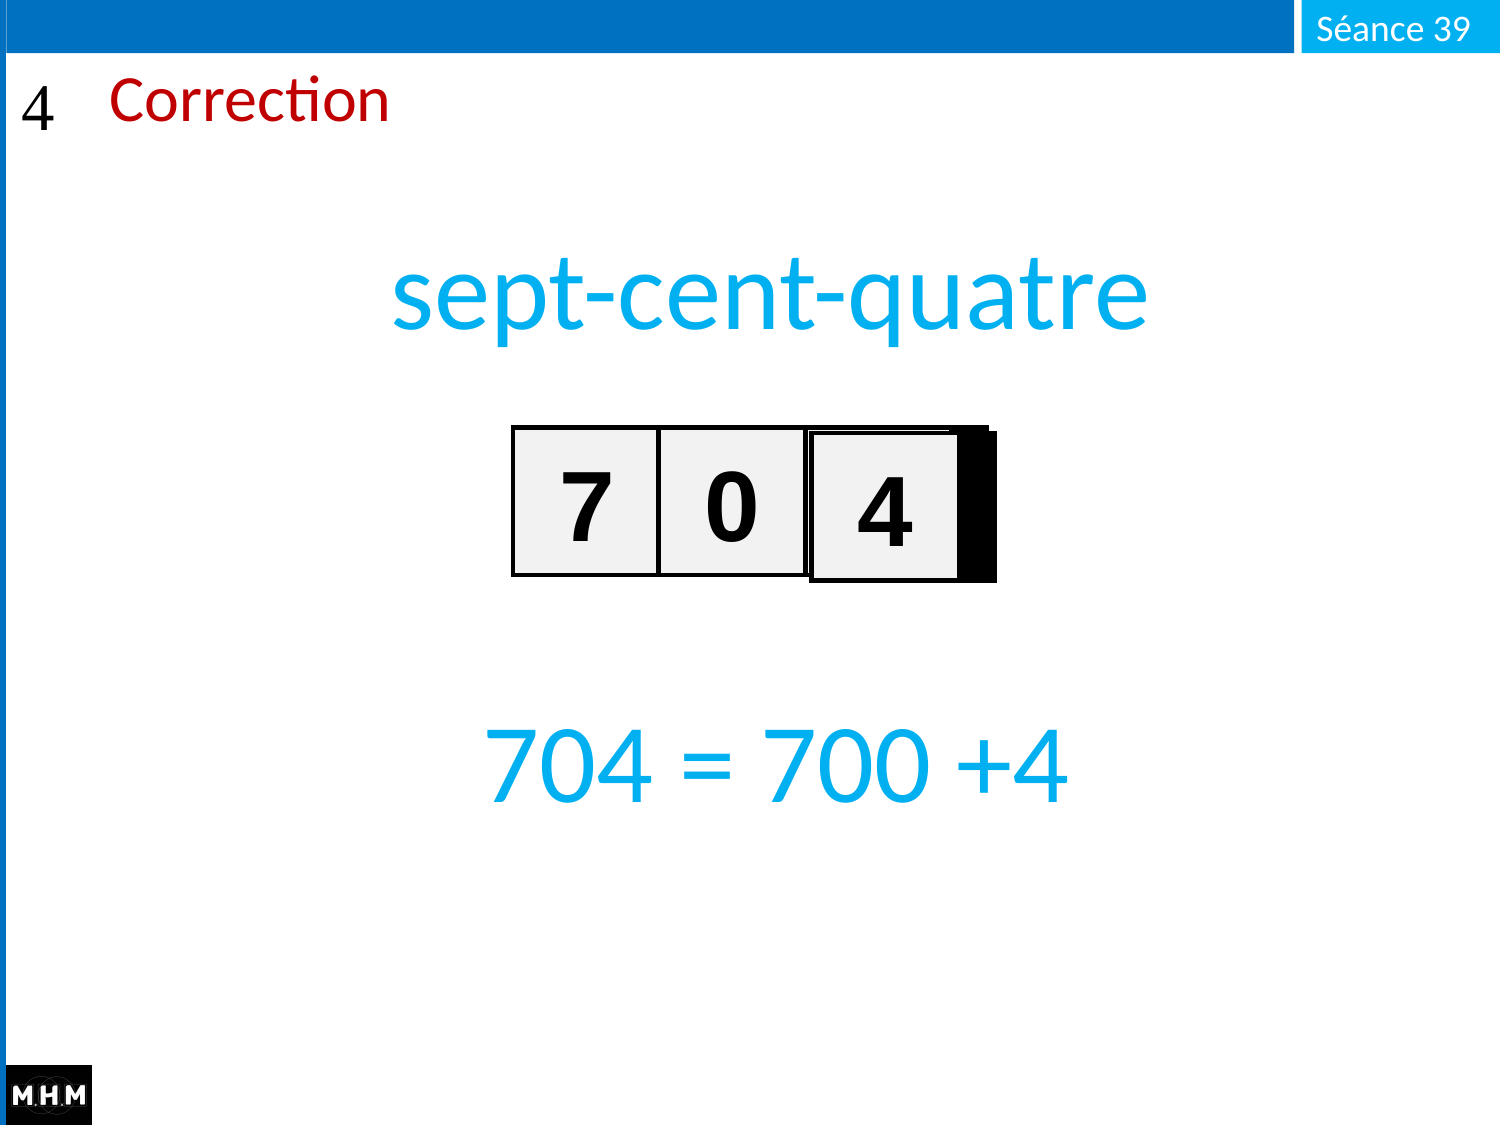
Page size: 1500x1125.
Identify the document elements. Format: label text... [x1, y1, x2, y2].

picture [6, 1065, 92, 1125]
title Correction [94, 57, 1500, 144]
text_box 704 = 700 +4 [211, 682, 1342, 833]
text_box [811, 432, 995, 581]
text_box sept-cent-quatre [205, 209, 1336, 360]
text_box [513, 427, 987, 575]
